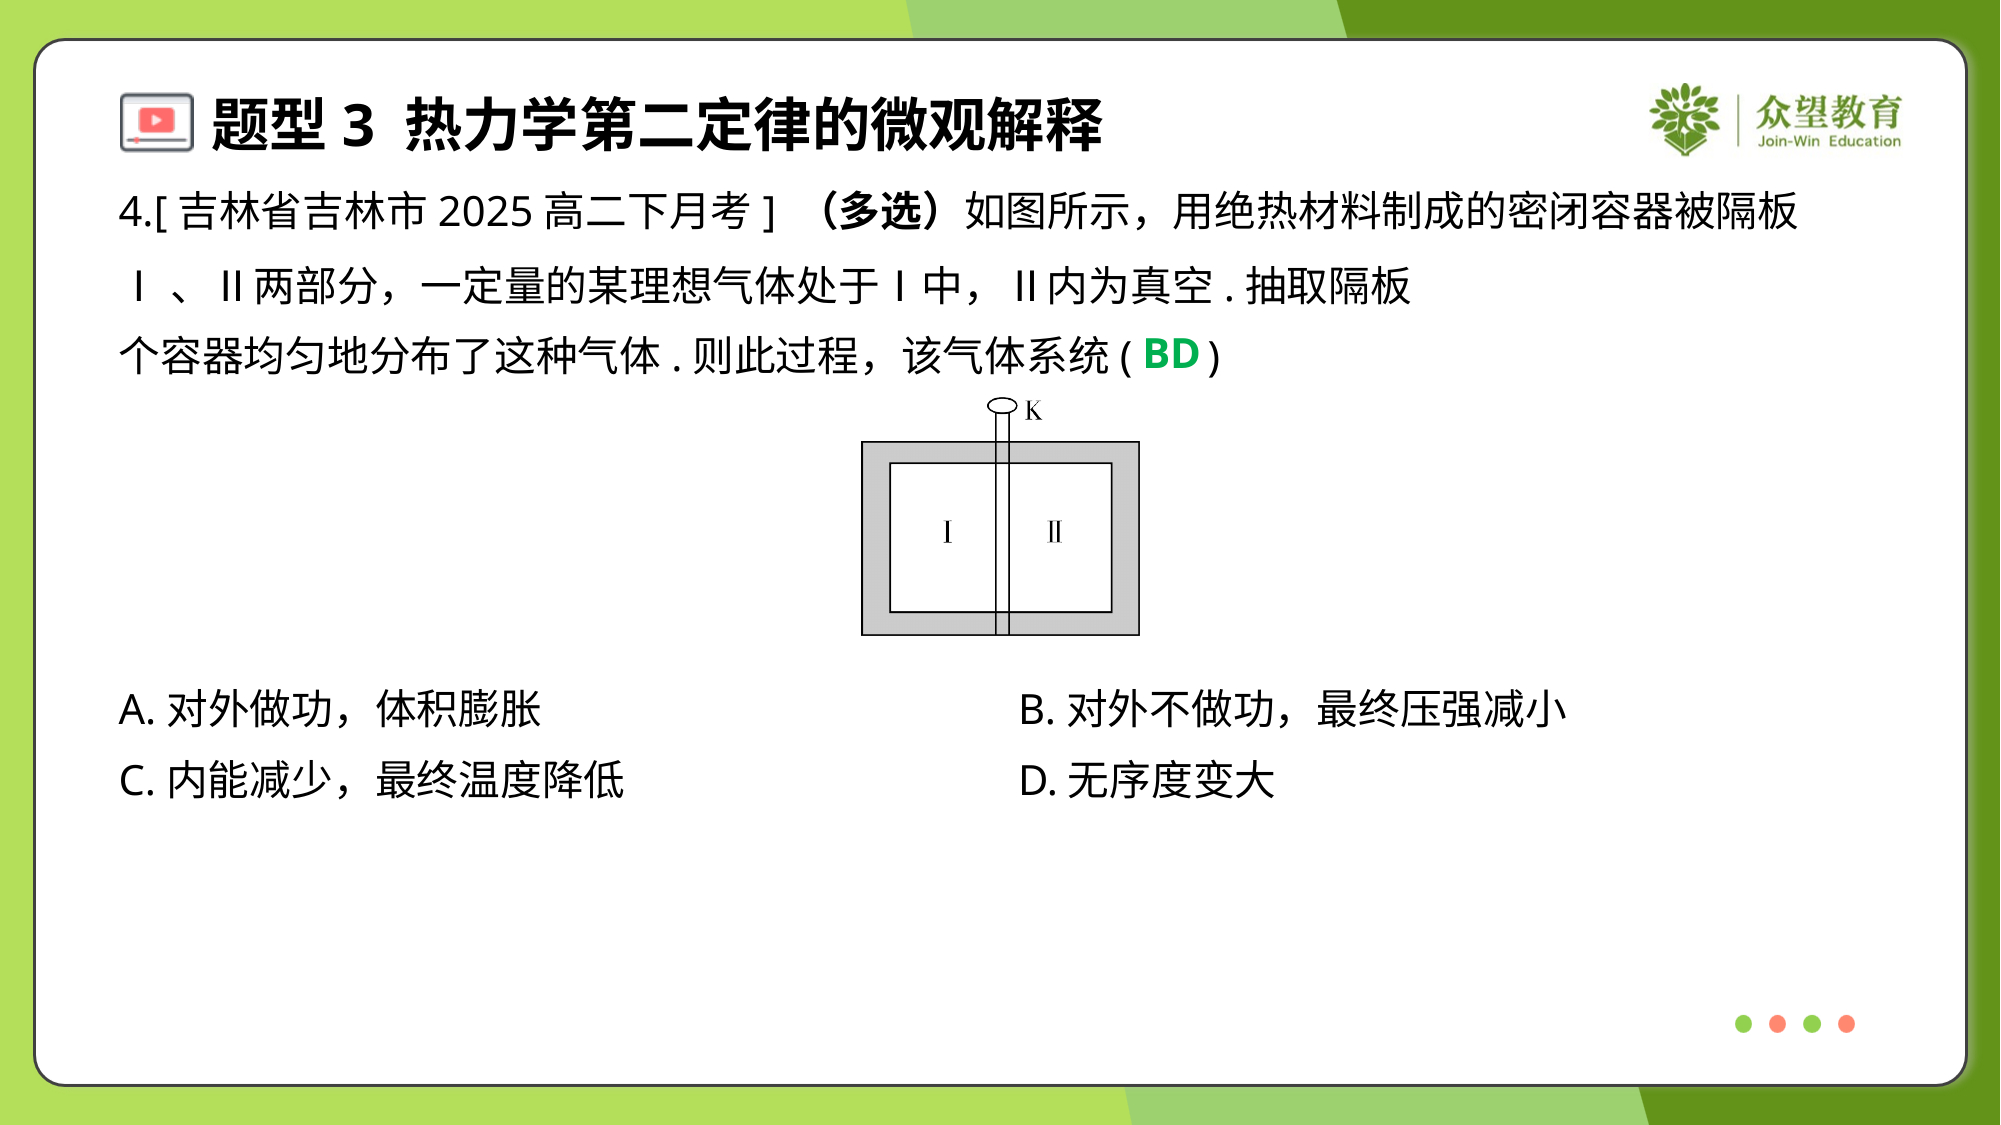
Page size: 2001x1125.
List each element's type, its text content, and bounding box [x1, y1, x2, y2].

picture [0, 0, 2000, 1125]
text_box BD [1126, 306, 1218, 371]
text_box A.对外做功，体积膨胀 B.对外不做功，最终压强减小 C.内能减少，最终温度降低 D.无序度变大 [118, 657, 1883, 796]
